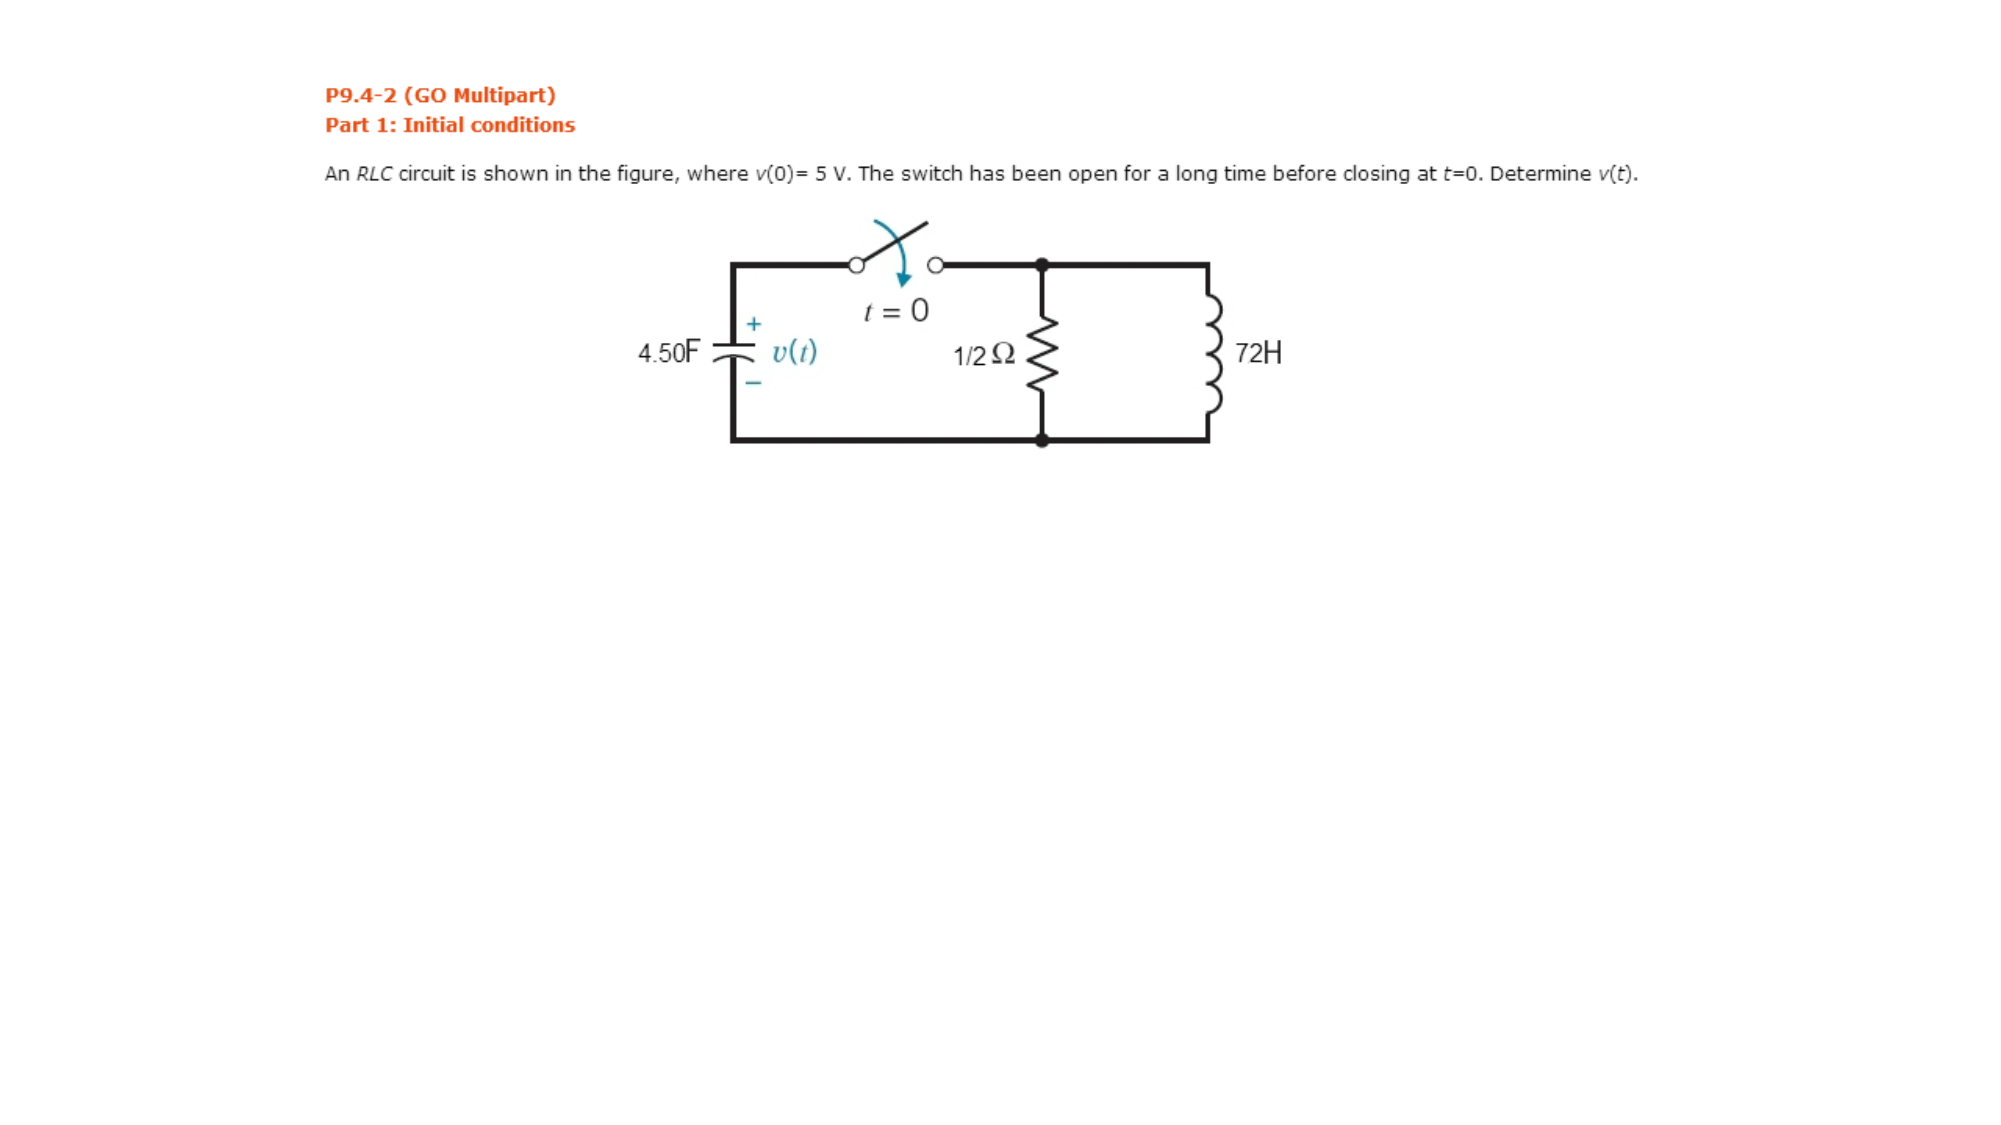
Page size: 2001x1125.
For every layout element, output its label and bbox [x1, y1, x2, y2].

picture [316, 76, 1653, 461]
